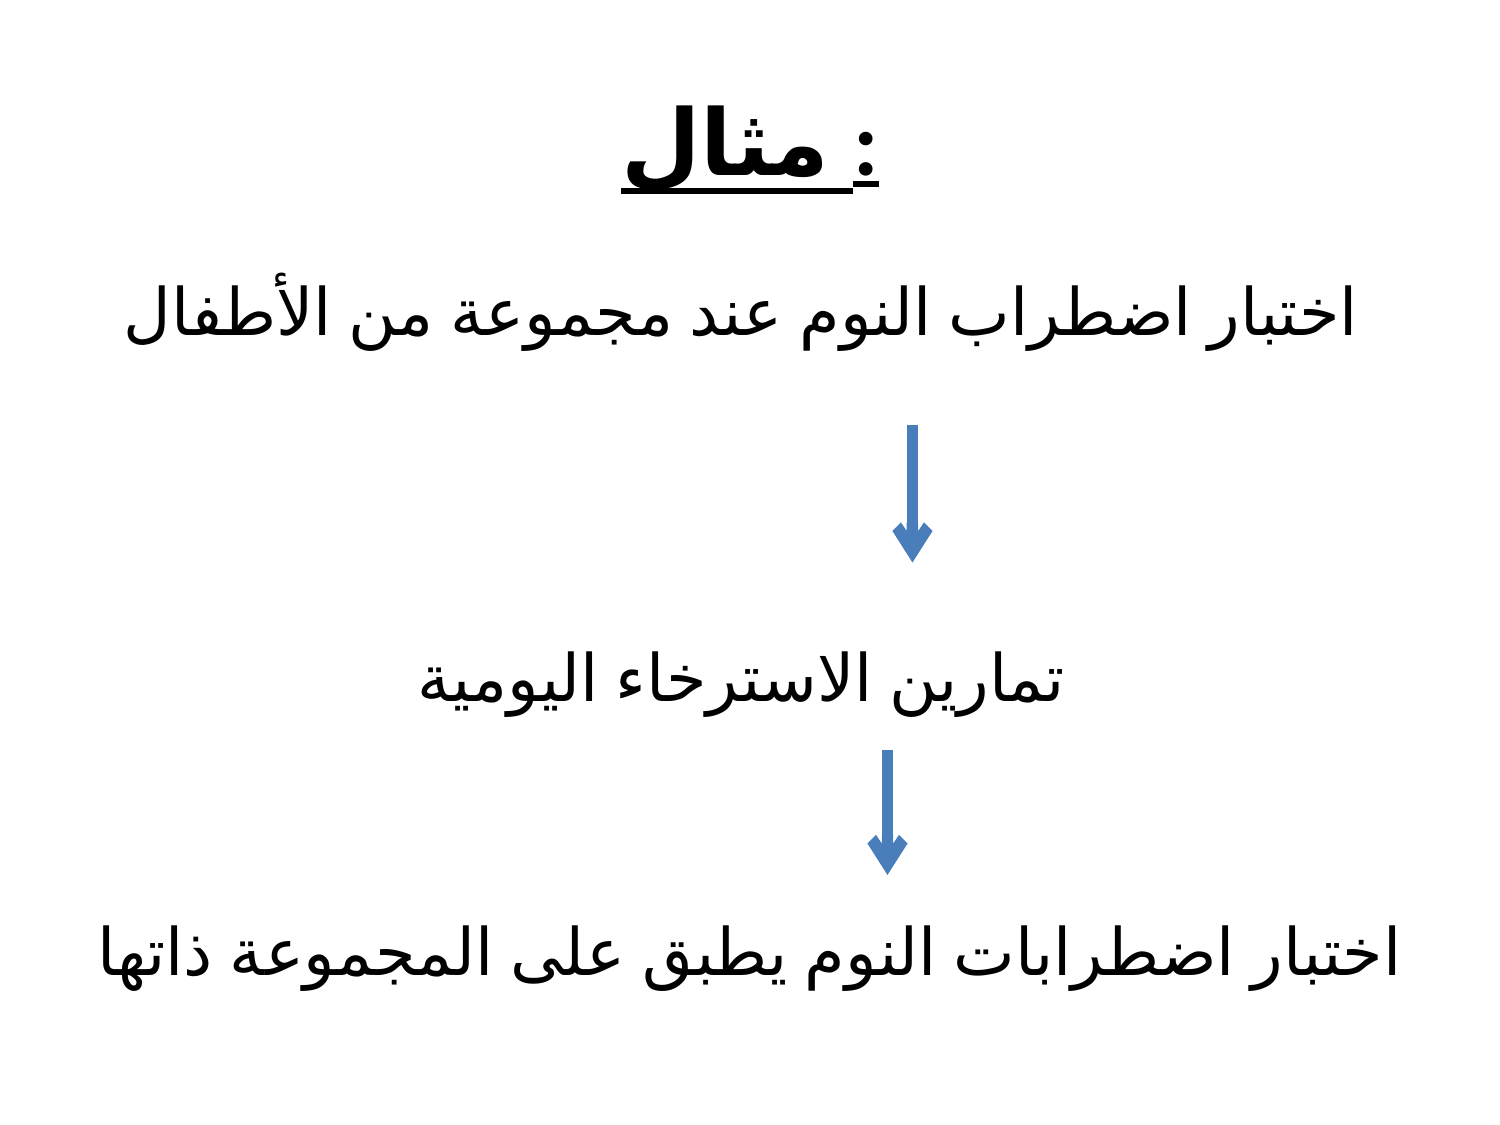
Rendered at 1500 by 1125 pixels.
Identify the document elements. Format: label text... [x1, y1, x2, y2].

title مثال : [75, 45, 1425, 233]
list اختبار اضطراب النوم عند مجموعة من الأطفال تمارين الاسترخاء اليومية اختبار اضطرابات النوم يطبق على المجموعة ذاتها [75, 262, 1425, 1005]
